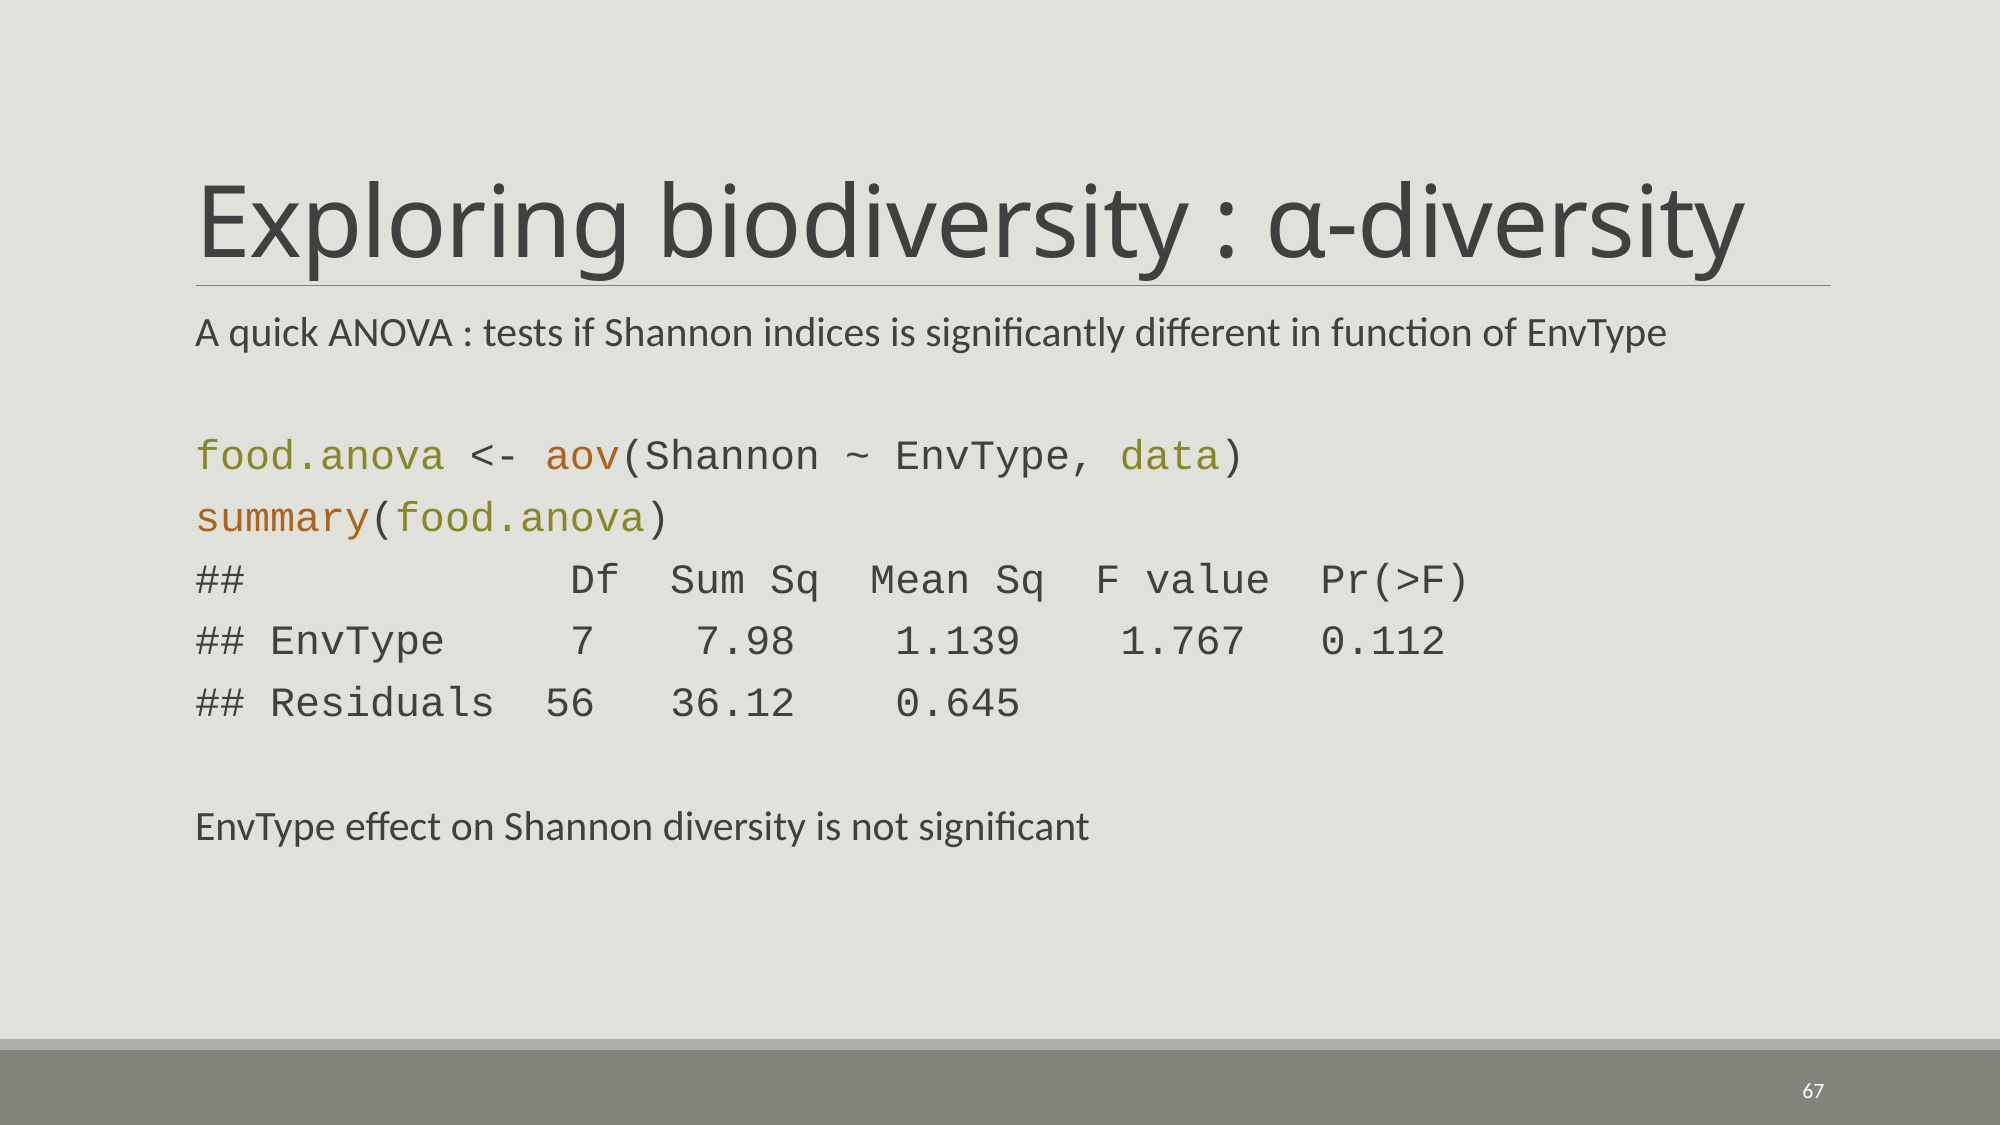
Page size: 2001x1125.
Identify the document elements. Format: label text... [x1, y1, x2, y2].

list A quick ANOVA : tests if Shannon indices is significantly different in function of EnvType food.anova <- aov(Shannon ~ EnvType, data) summary(food.anova) ## Df Sum Sq Mean Sq F value Pr(>F) ## EnvType 7 7.98 1.139 1.767 0.112 ## Residuals 56 36.12 0.645 EnvType effect on Shannon diversity is not significant [180, 302, 1830, 963]
title Exploring biodiversity : α-diversity [180, 47, 1830, 285]
slide_number 67 [1624, 1059, 1840, 1120]
